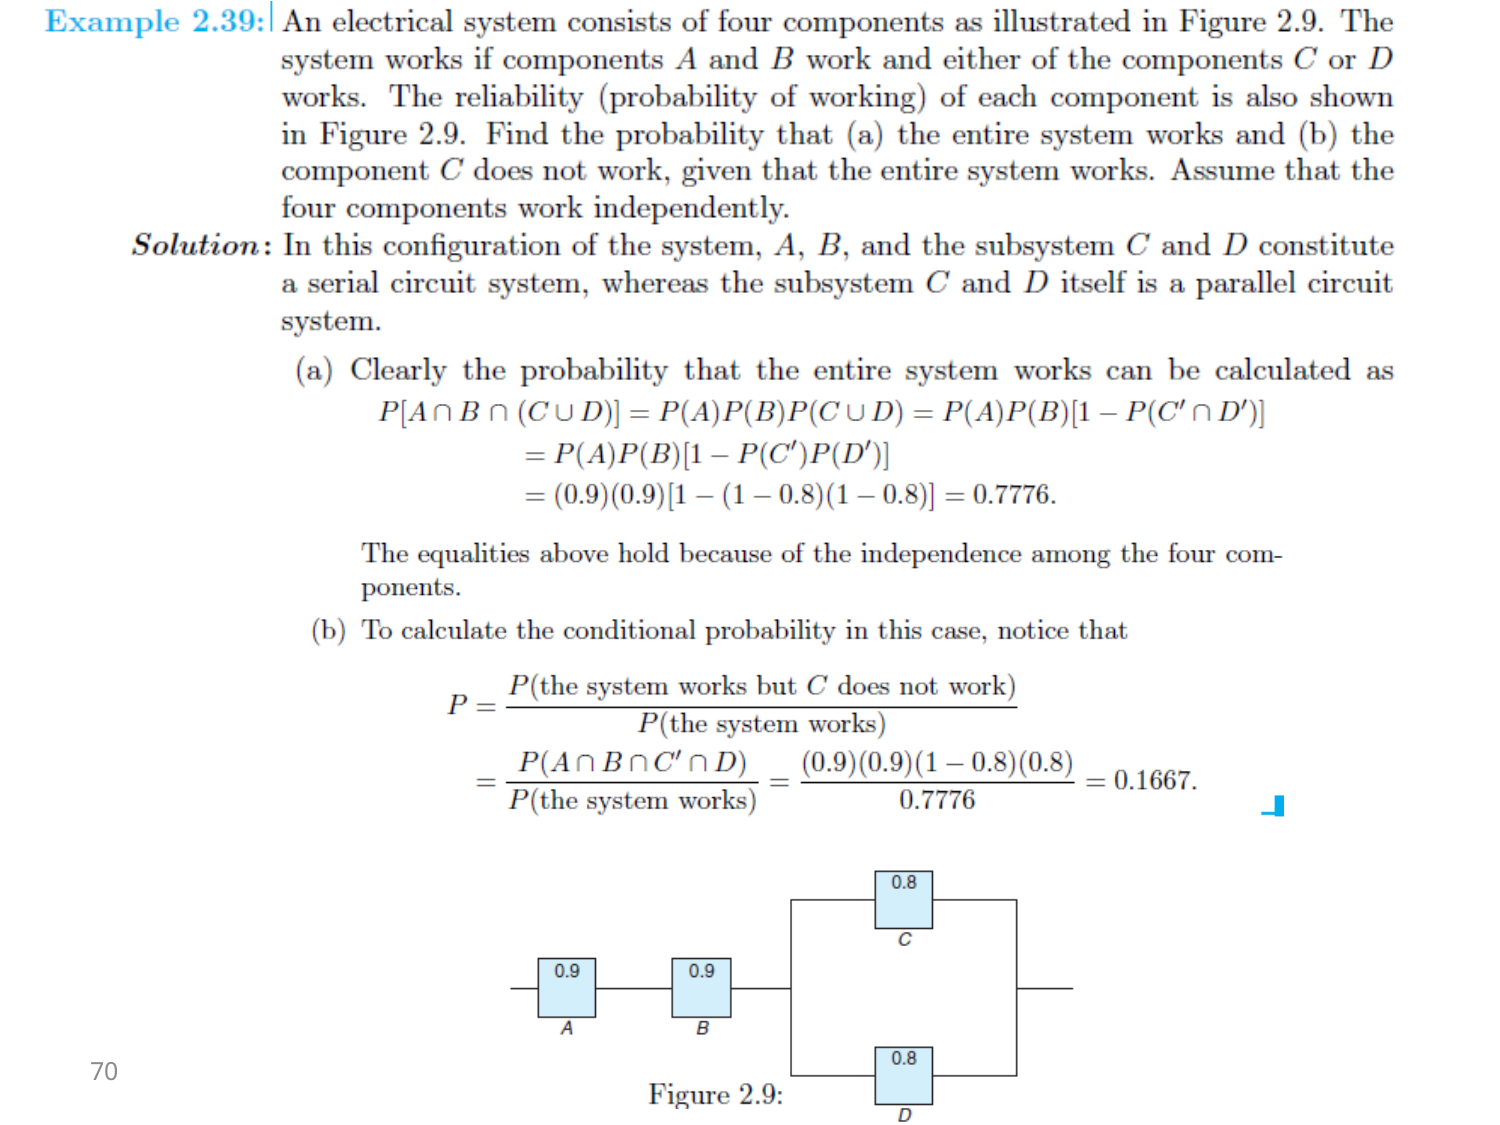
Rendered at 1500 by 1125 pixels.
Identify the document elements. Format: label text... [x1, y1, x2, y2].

slide_number 70 [75, 1042, 259, 1103]
picture [41, 1, 1411, 1125]
